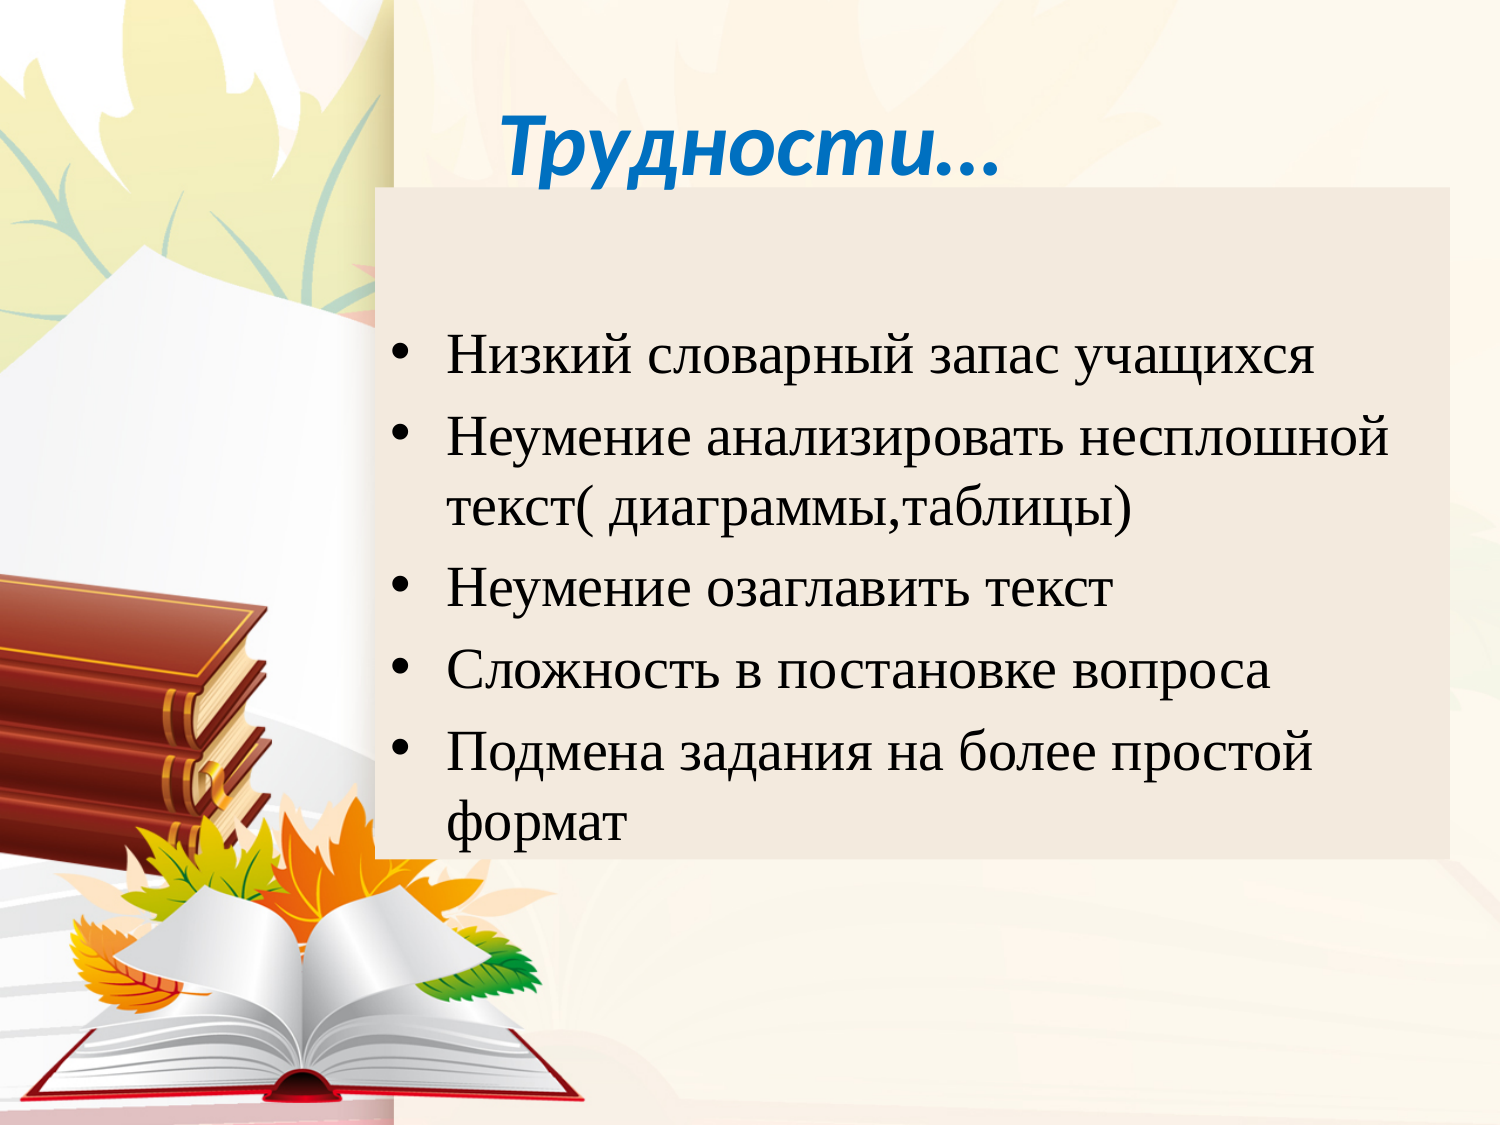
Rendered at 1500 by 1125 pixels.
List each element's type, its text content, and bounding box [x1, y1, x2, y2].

list Низкий словарный запас учащихся Неумение анализировать несплошной текст( диаграммы,таблицы) Неумение озаглавить текст Сложность в постановке вопроса Подмена задания на более простой формат [375, 187, 1450, 860]
picture [0, 0, 1500, 1125]
title Трудности… [75, 45, 1425, 233]
